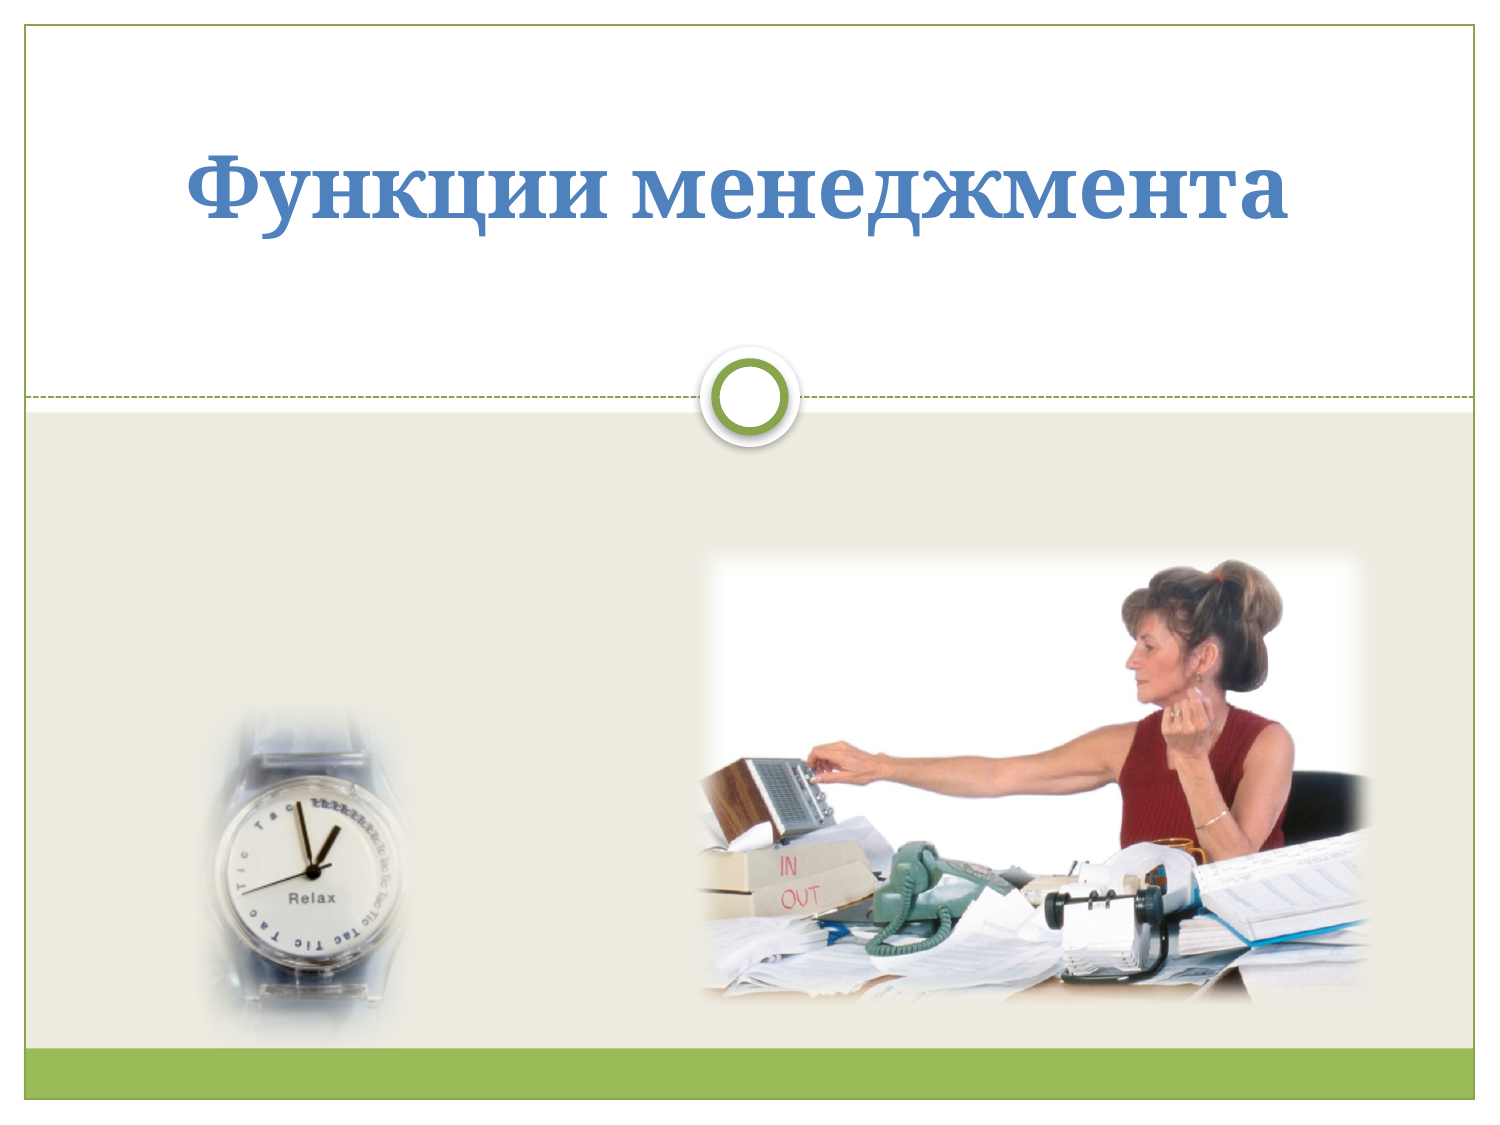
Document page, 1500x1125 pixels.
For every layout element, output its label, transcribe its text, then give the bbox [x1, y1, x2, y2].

title Функции менеджмента [112, 62, 1388, 244]
picture [691, 538, 1378, 1008]
picture [187, 691, 423, 1060]
